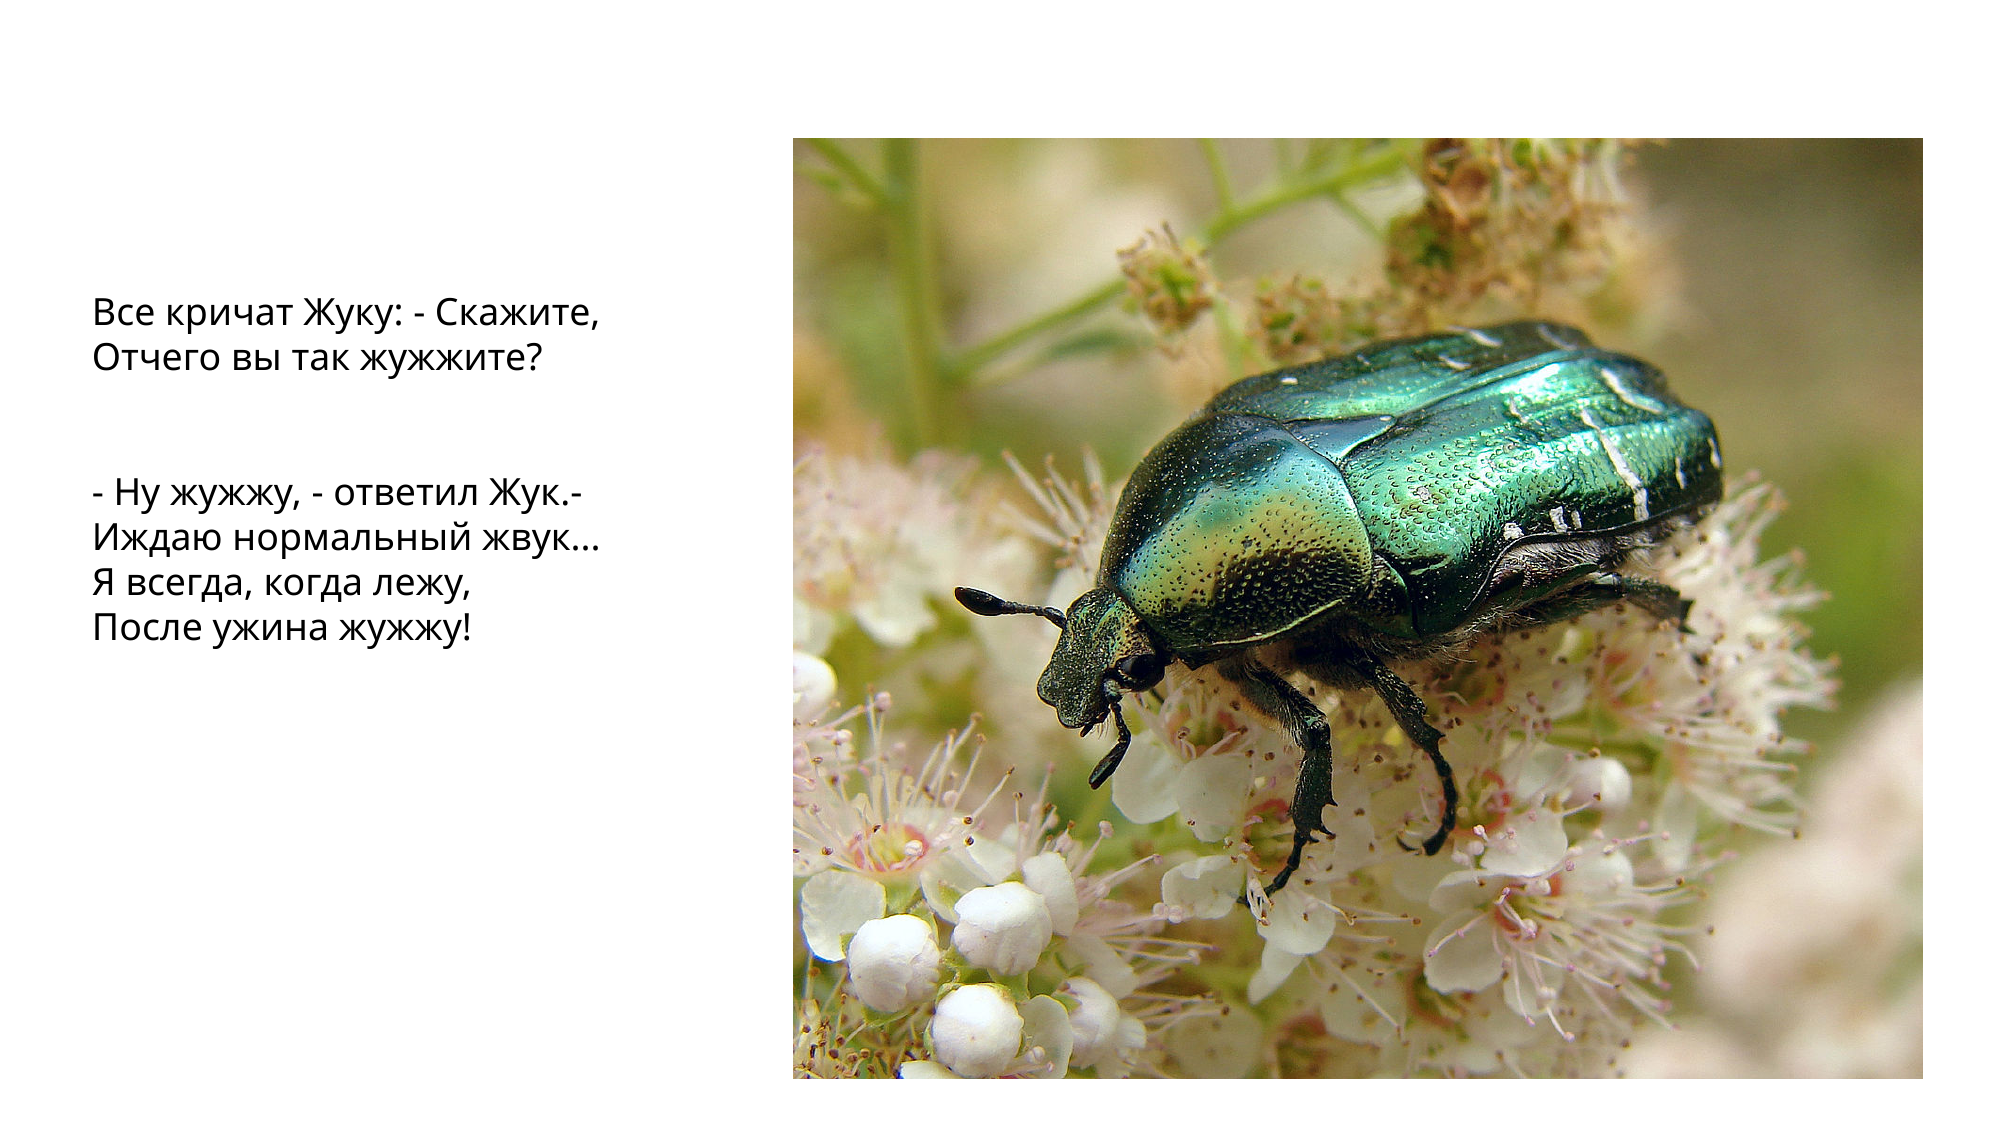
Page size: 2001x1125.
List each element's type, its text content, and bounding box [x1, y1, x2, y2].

text_box Все кричат Жуку: - Скажите, Отчего вы так жужжите? - Ну жужжу, - ответил Жук.- Иждаю нормальный жвук... Я всегда, когда лежу, После ужина жужжу! [77, 281, 748, 656]
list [793, 138, 1923, 1079]
